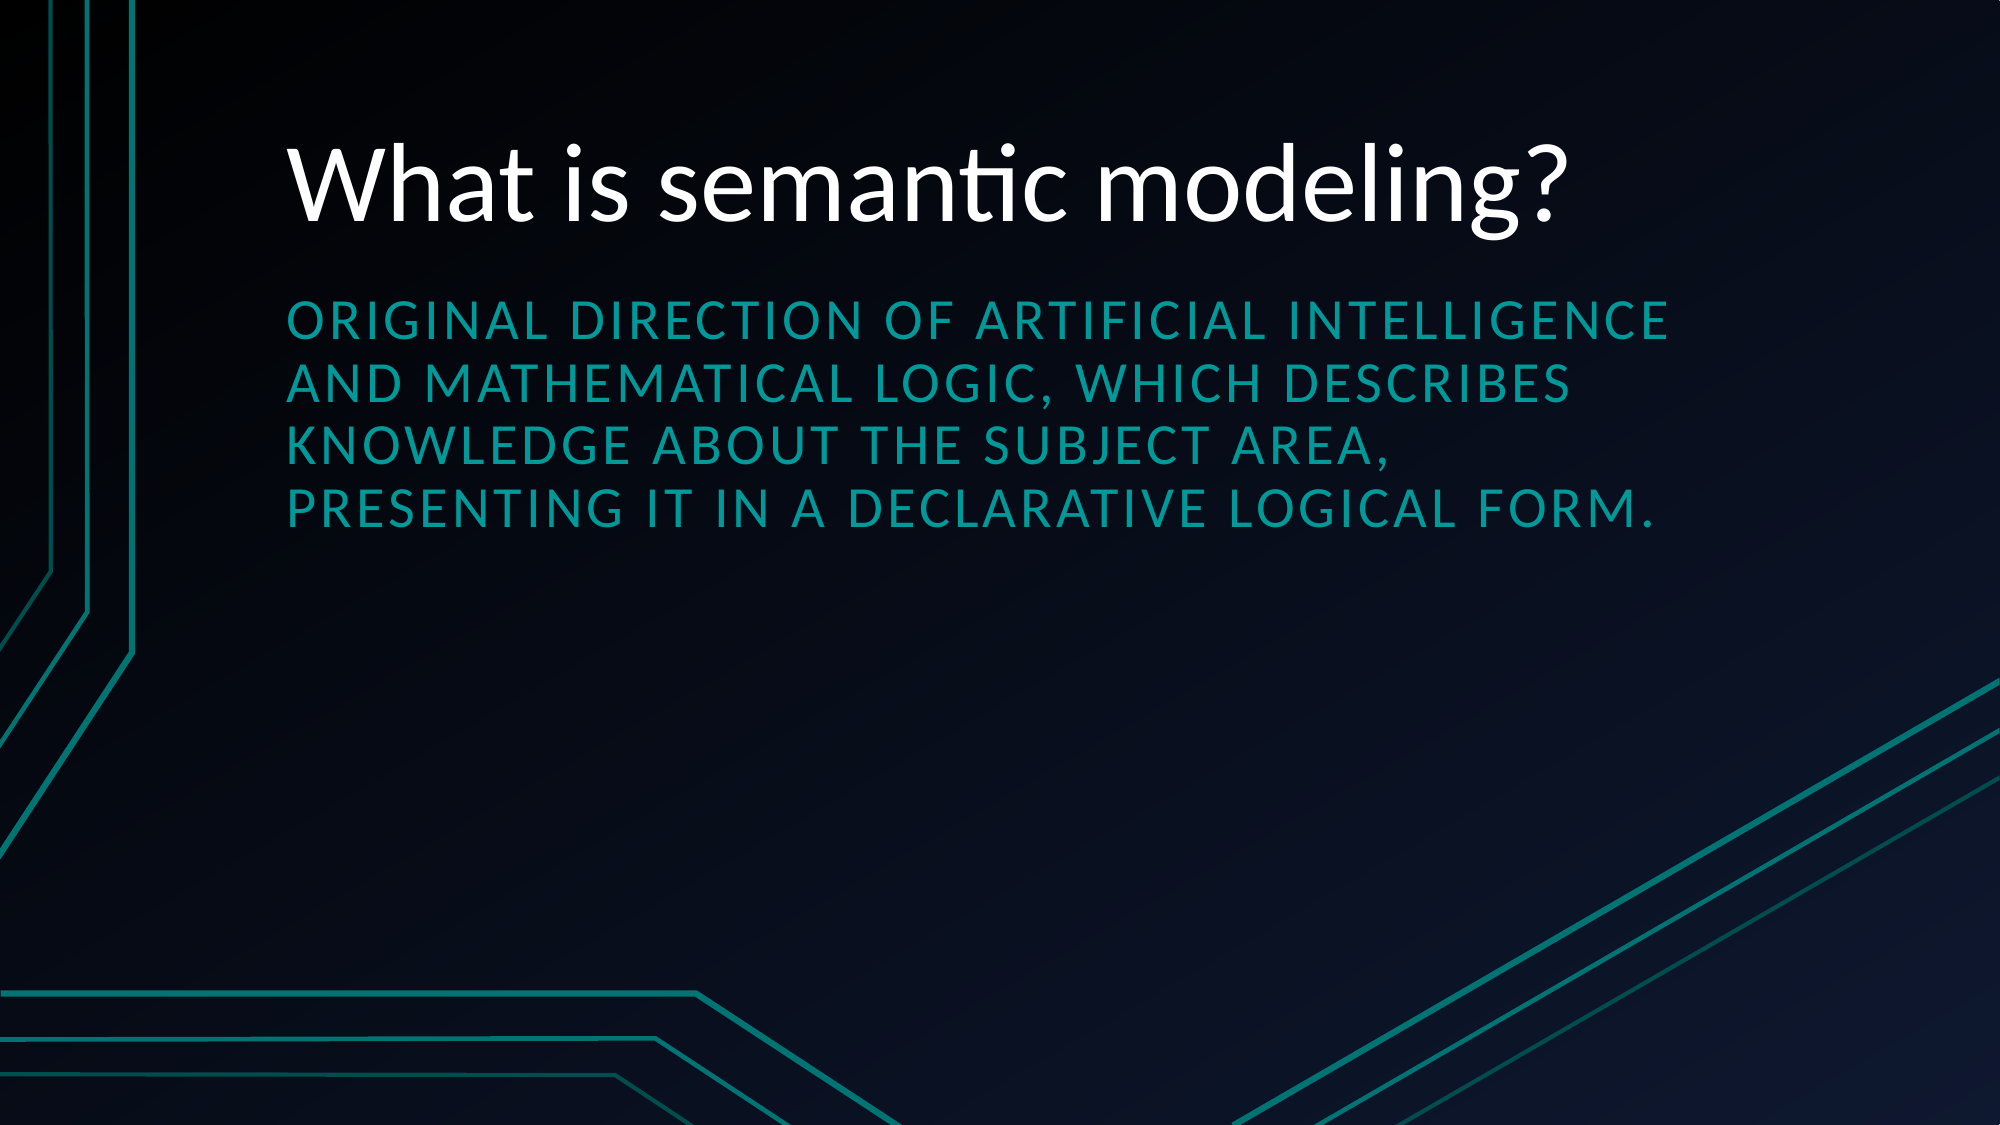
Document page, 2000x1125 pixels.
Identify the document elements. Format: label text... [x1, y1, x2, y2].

subtitle original direction of artificial intelligence and mathematical logic, which describes knowledge about the subject area, presenting it in a declarative logical form. [266, 278, 1700, 567]
title What is semantic modeling? [266, 95, 1700, 256]
